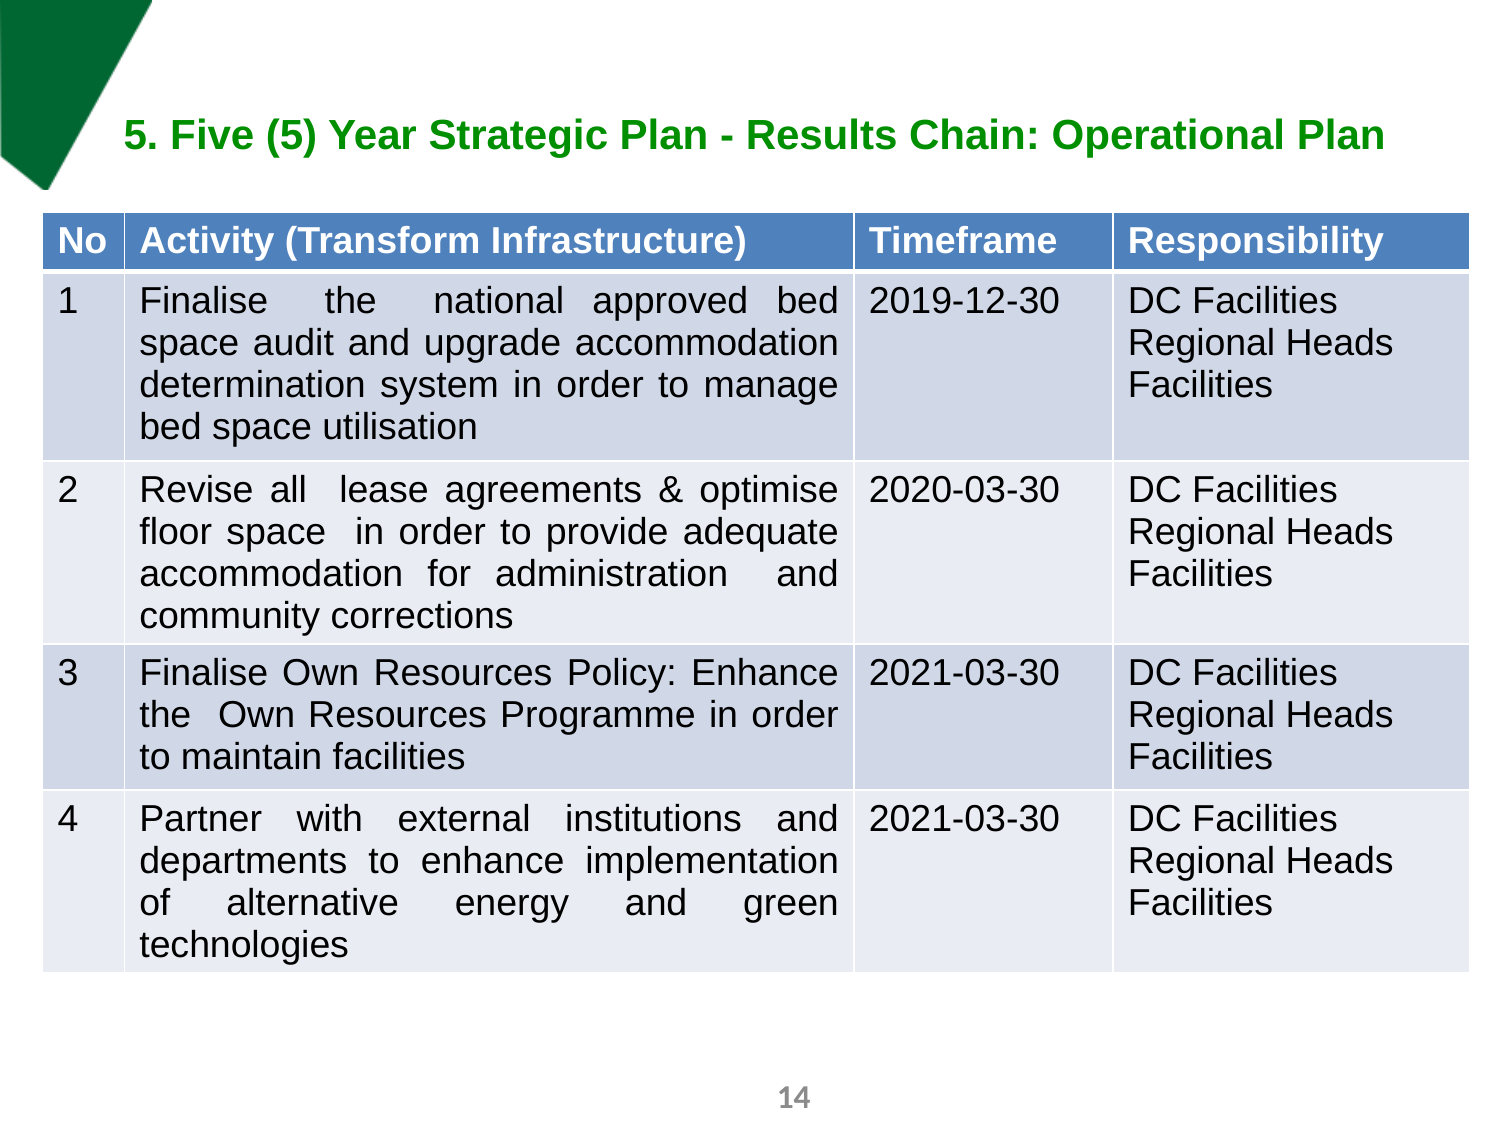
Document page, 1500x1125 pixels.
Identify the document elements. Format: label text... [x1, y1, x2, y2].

table_header Responsibility [1114, 213, 1469, 269]
table_cell Partner with external institutions and departments to enhance implementation of alternative energy and green technologies [125, 791, 853, 972]
table_cell DC Facilities Regional Heads Facilities [1114, 274, 1469, 460]
table_cell Finalise Own Resources Policy: Enhance the Own Resources Programme in order to maintain facilities [125, 645, 853, 789]
table_cell 1 [43, 274, 124, 460]
title 5. Five (5) Year Strategic Plan - Results Chain: Operational Plan [108, 95, 1425, 212]
table_cell DC Facilities Regional Heads Facilities [1114, 645, 1469, 789]
table_cell 3 [43, 645, 124, 789]
table_cell 2021-03-30 [855, 645, 1112, 789]
table_cell Finalise the national approved bed space audit and upgrade accommodation determination system in order to manage bed space utilisation [125, 274, 853, 460]
table_cell 2020-03-30 [855, 462, 1112, 643]
table_header Timeframe [855, 213, 1112, 269]
table_cell 2021-03-30 [855, 791, 1112, 972]
table_cell 4 [43, 791, 124, 972]
table_cell DC Facilities Regional Heads Facilities [1114, 791, 1469, 972]
table_cell Revise all lease agreements & optimise floor space in order to provide adequate accommodation for administration and community corrections [125, 462, 853, 643]
table_cell 2019-12-30 [855, 274, 1112, 460]
table_cell DC Facilities Regional Heads Facilities [1114, 462, 1469, 643]
picture [0, 0, 153, 190]
table_cell 2 [43, 462, 124, 643]
table_header No [43, 213, 124, 269]
slide_number 14 [618, 1065, 969, 1125]
table_header Activity (Transform Infrastructure) [125, 213, 853, 269]
